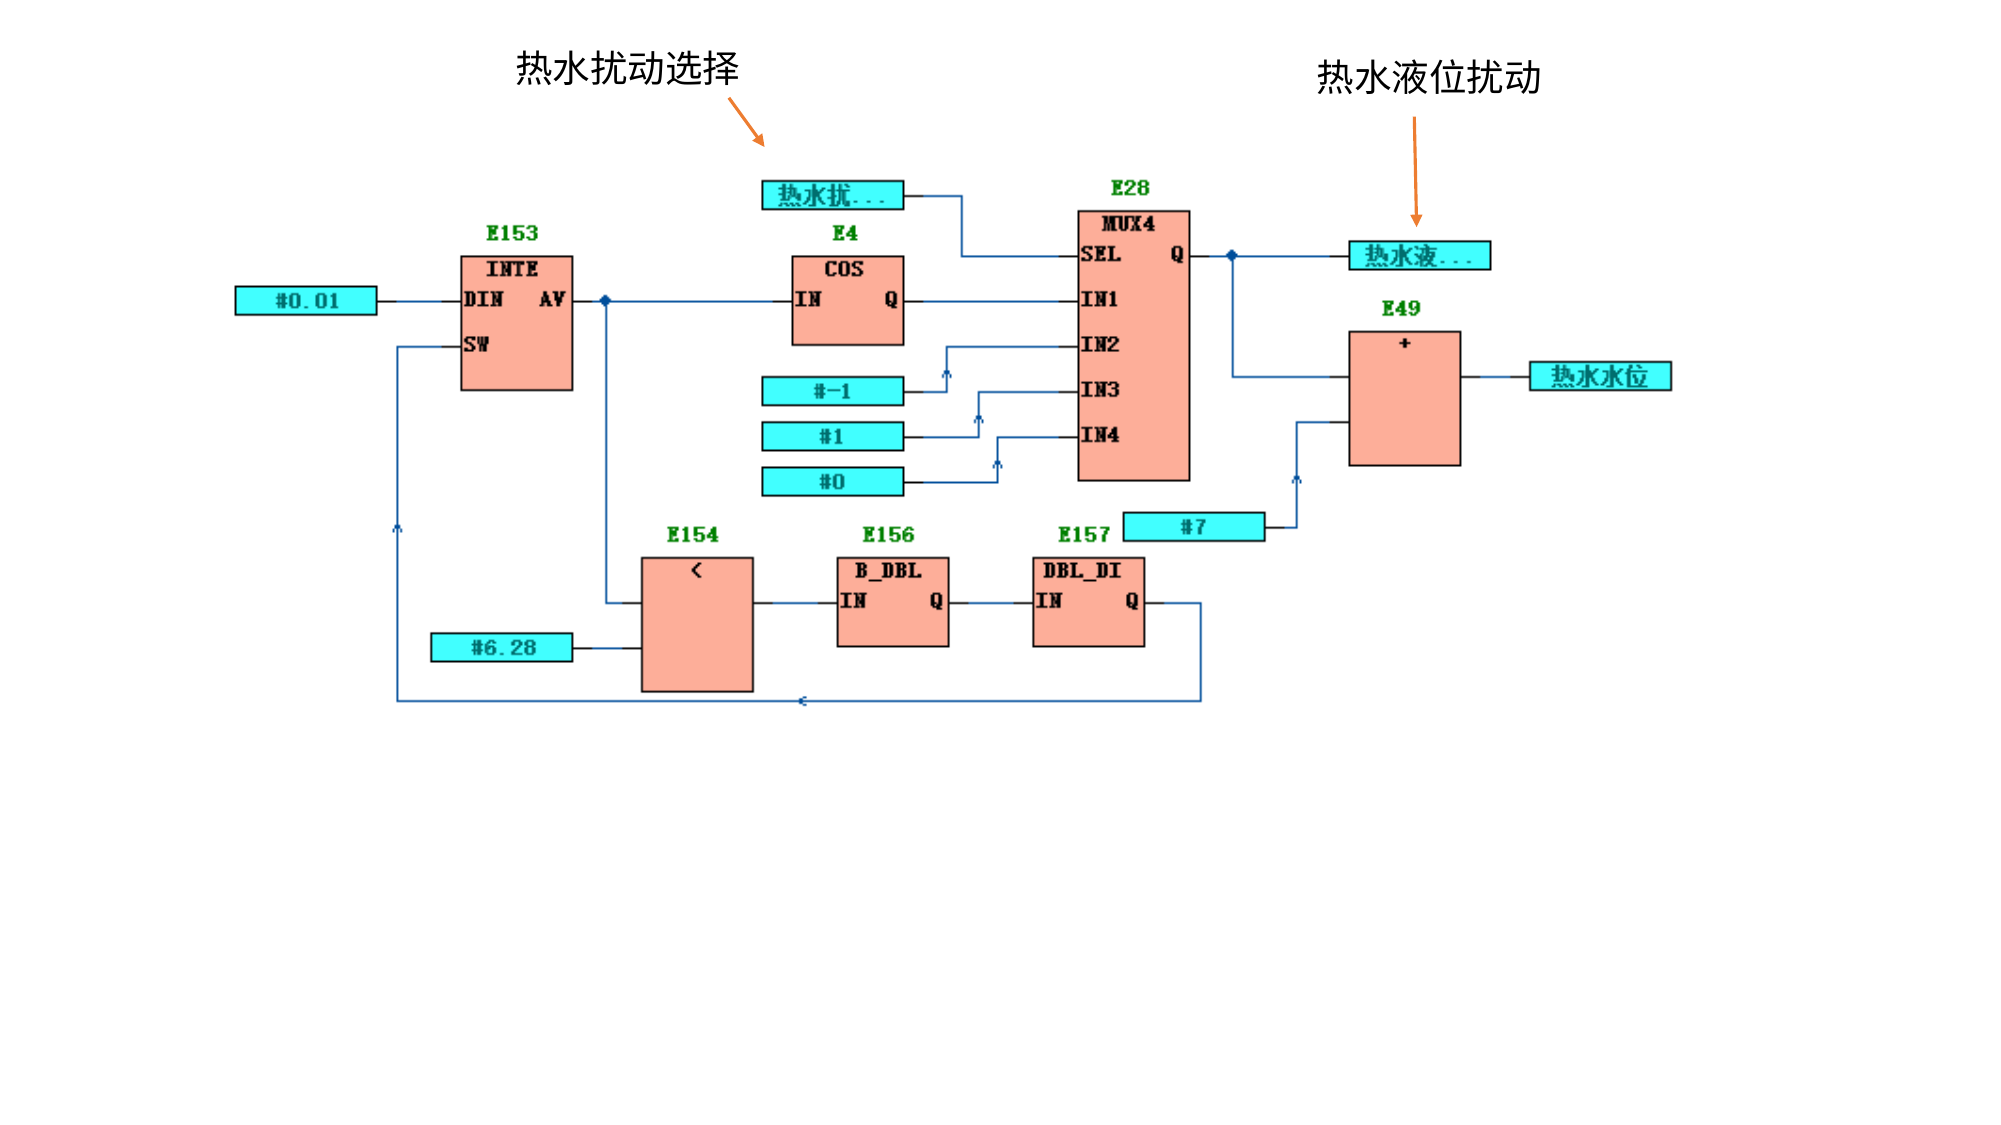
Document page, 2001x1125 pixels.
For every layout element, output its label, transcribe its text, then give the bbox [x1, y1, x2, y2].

text_box 热水扰动选择 [500, 37, 790, 97]
text_box 热水液位扰动 [1302, 46, 1592, 107]
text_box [728, 97, 765, 148]
picture [219, 156, 1697, 727]
